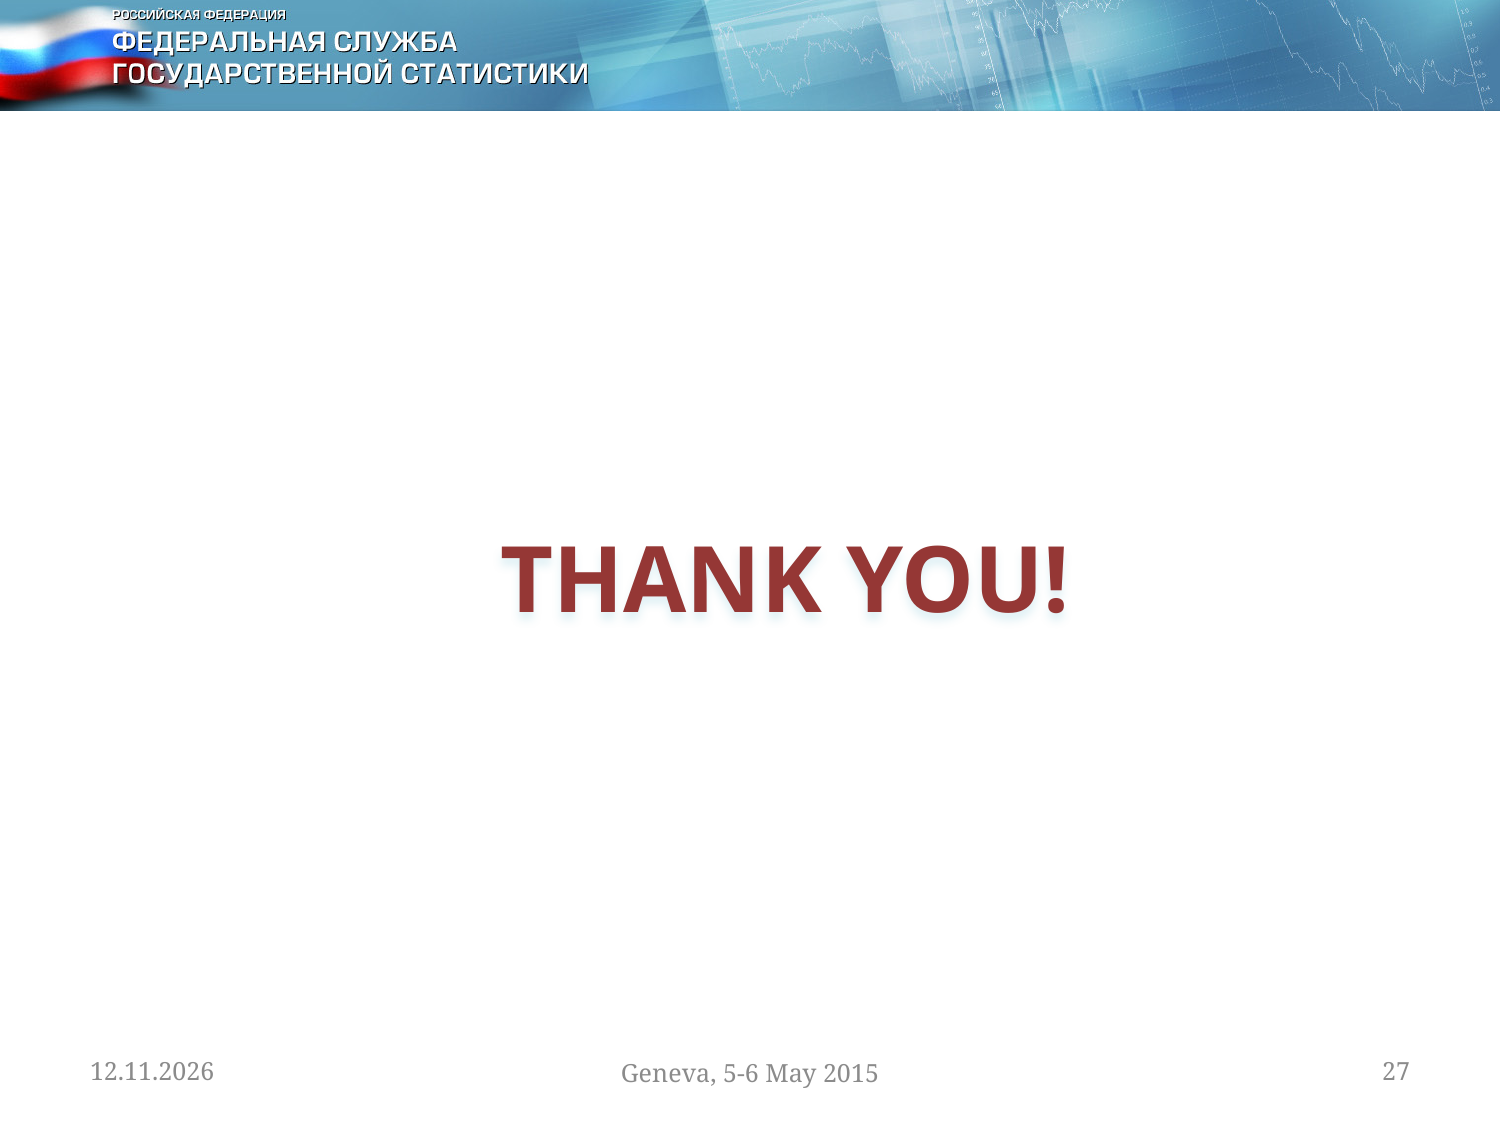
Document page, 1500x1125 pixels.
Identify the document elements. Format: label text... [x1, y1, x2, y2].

footer Geneva, 5-6 May 2015 [512, 1042, 988, 1103]
picture [0, 0, 1500, 111]
slide_number 27 [1074, 1042, 1425, 1103]
title THANK YOU! [100, 243, 1471, 693]
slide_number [75, 1042, 425, 1103]
